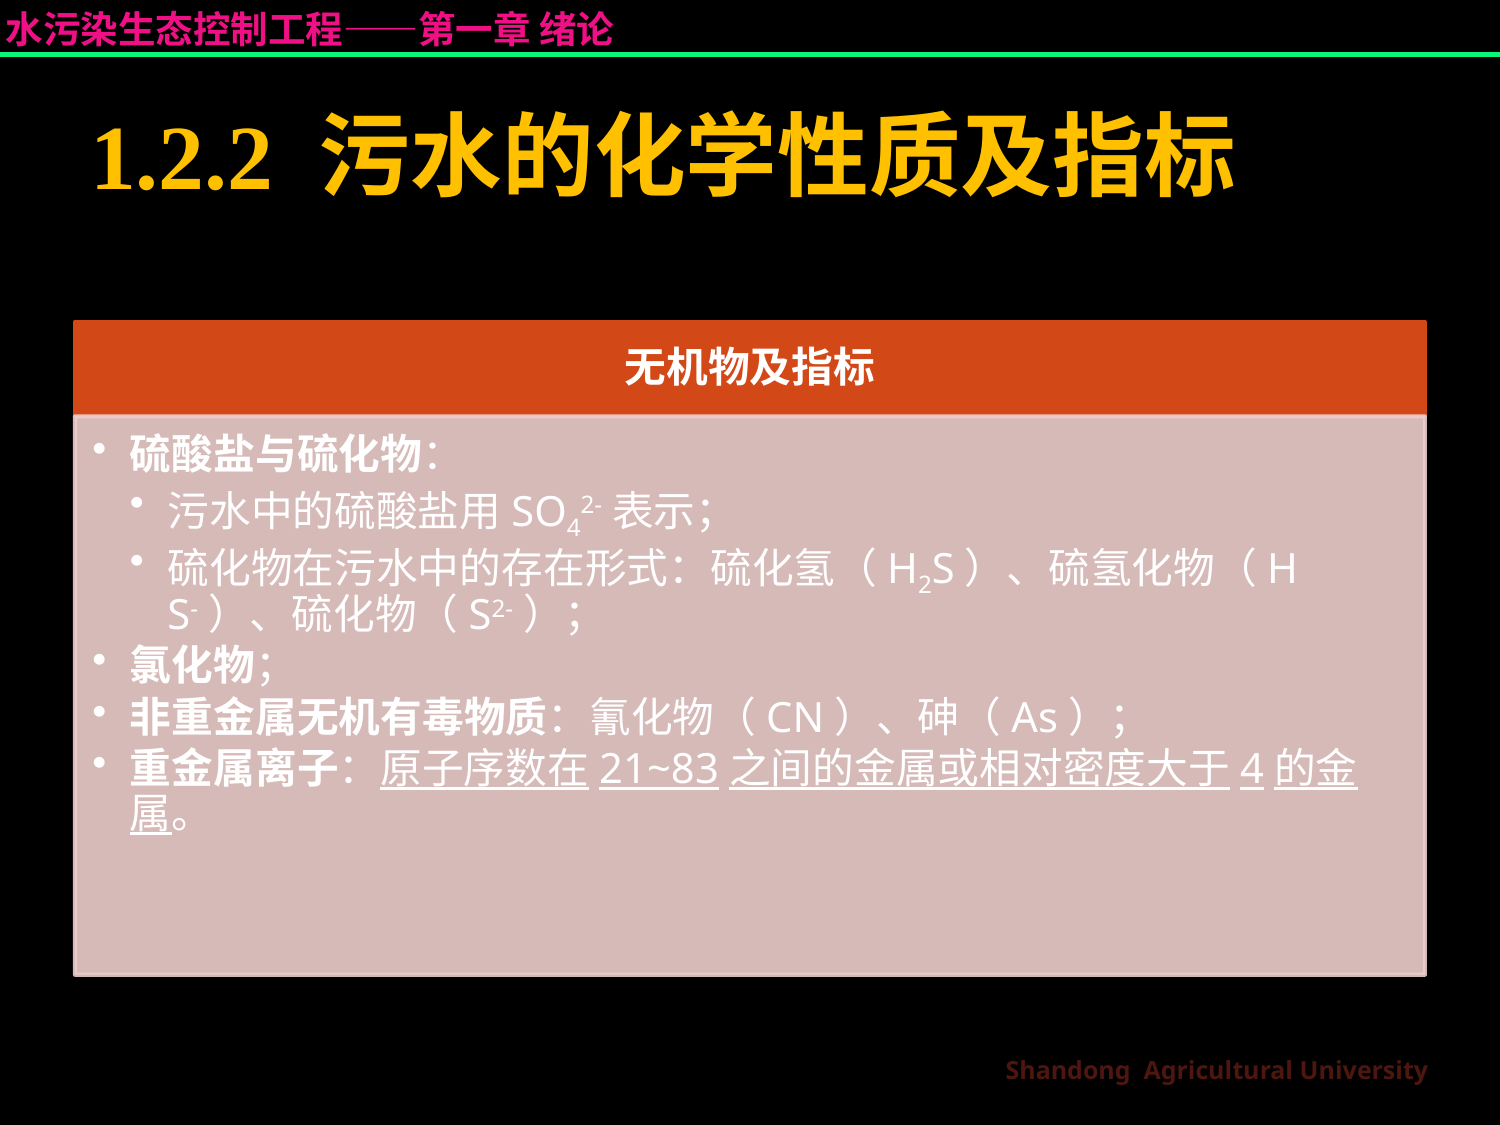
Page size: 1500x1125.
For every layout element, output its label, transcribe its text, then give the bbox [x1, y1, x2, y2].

title 1.2.2 污水的化学性质及指标 [75, 59, 1425, 248]
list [74, 276, 1426, 1020]
